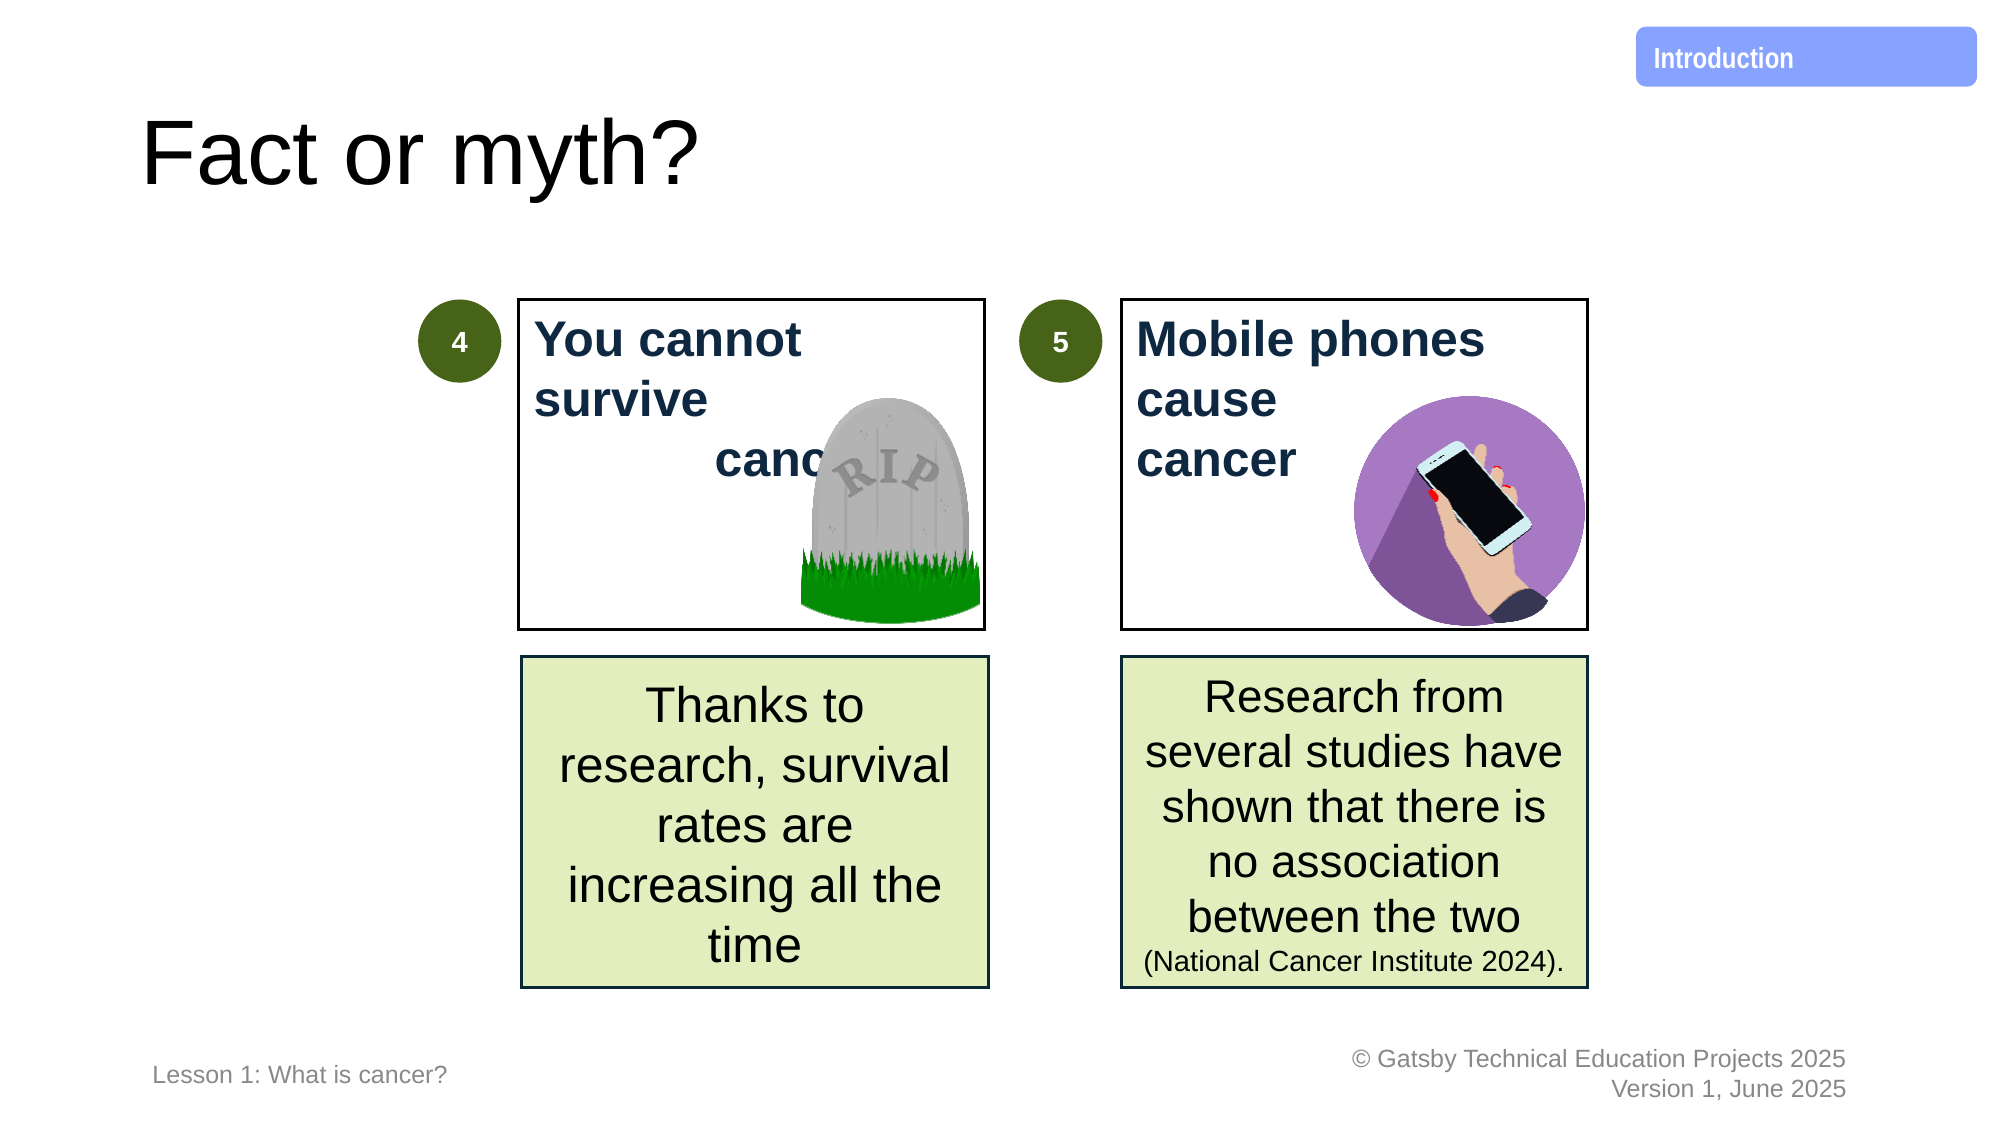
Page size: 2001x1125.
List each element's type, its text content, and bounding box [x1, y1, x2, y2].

list Lesson 1: What is cancer? [137, 1042, 829, 1103]
text_box Thanks to research, survival rates are increasing all the time [521, 656, 989, 988]
text_box Research from several studies have shown that there is no association between the two (National Cancer Institute 2024). [1121, 656, 1588, 988]
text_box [1120, 299, 1588, 631]
text_box Introduction [1636, 26, 1978, 87]
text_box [518, 299, 986, 631]
title Fact or myth? [125, 45, 1219, 264]
text_box 5 [1019, 299, 1103, 383]
text_box 4 [418, 299, 502, 383]
